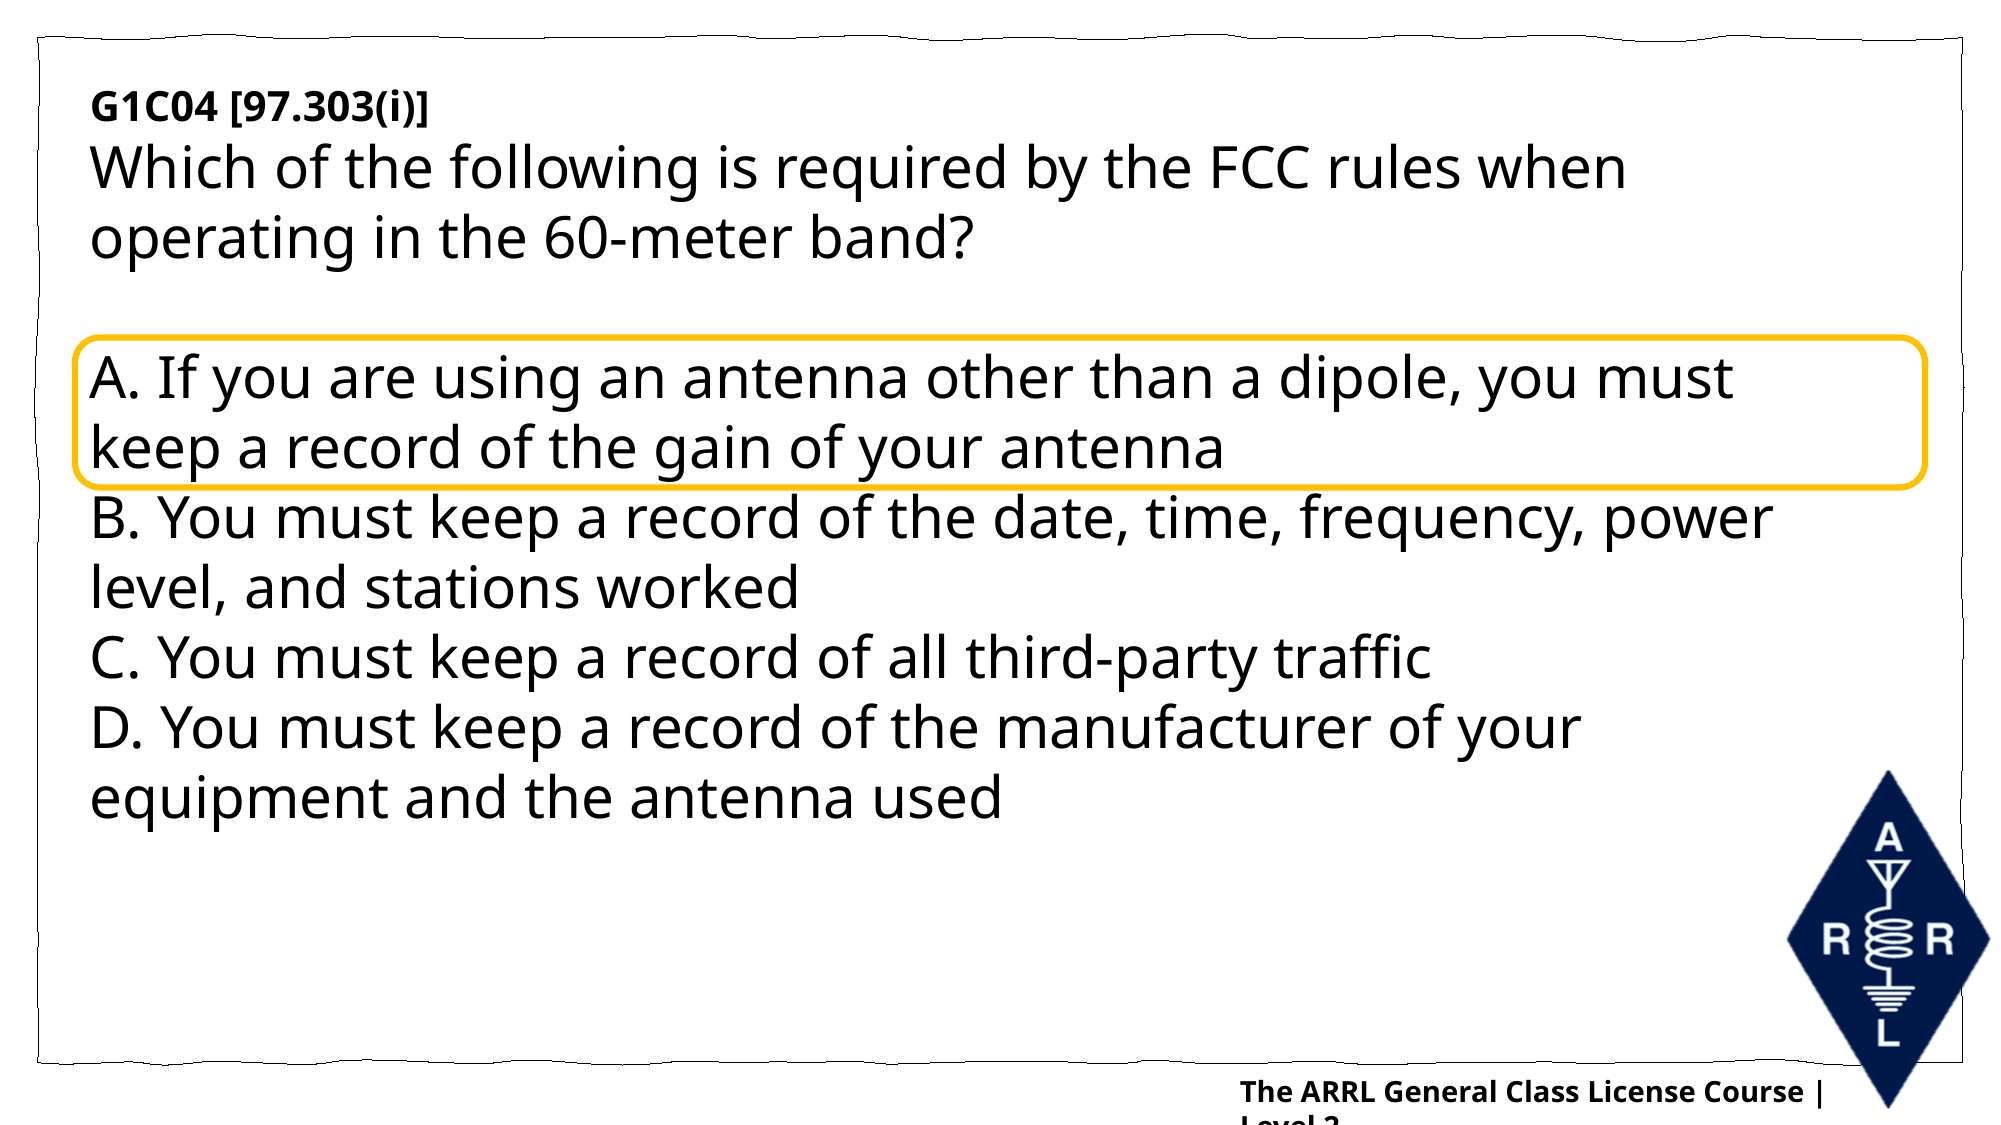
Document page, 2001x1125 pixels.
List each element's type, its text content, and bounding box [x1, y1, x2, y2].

picture [1773, 752, 1999, 1125]
text_box [73, 336, 1927, 489]
text_box G1C04 [97.303(i)] Which of the following is required by the FCC rules when operating in the 60-meter band? A. If you are using an antenna other than a dipole, you must keep a record of the gain of your antenna B. You must keep a record of the date, time, frequency, power level, and stations worked C. You must keep a record of all third-party traffic D. You must keep a record of the manufacturer of your equipment and the antenna used [75, 72, 1850, 352]
text_box G1C04 [97.303(i)] Which of the following is required by the FCC rules when operating in the 60-meter band? A. If you are using an antenna other than a dipole, you must keep a record of the gain of your antenna B. You must keep a record of the date, time, frequency, power level, and stations worked C. You must keep a record of all third-party traffic D. You must keep a record of the manufacturer of your equipment and the antenna used [75, 473, 1850, 838]
